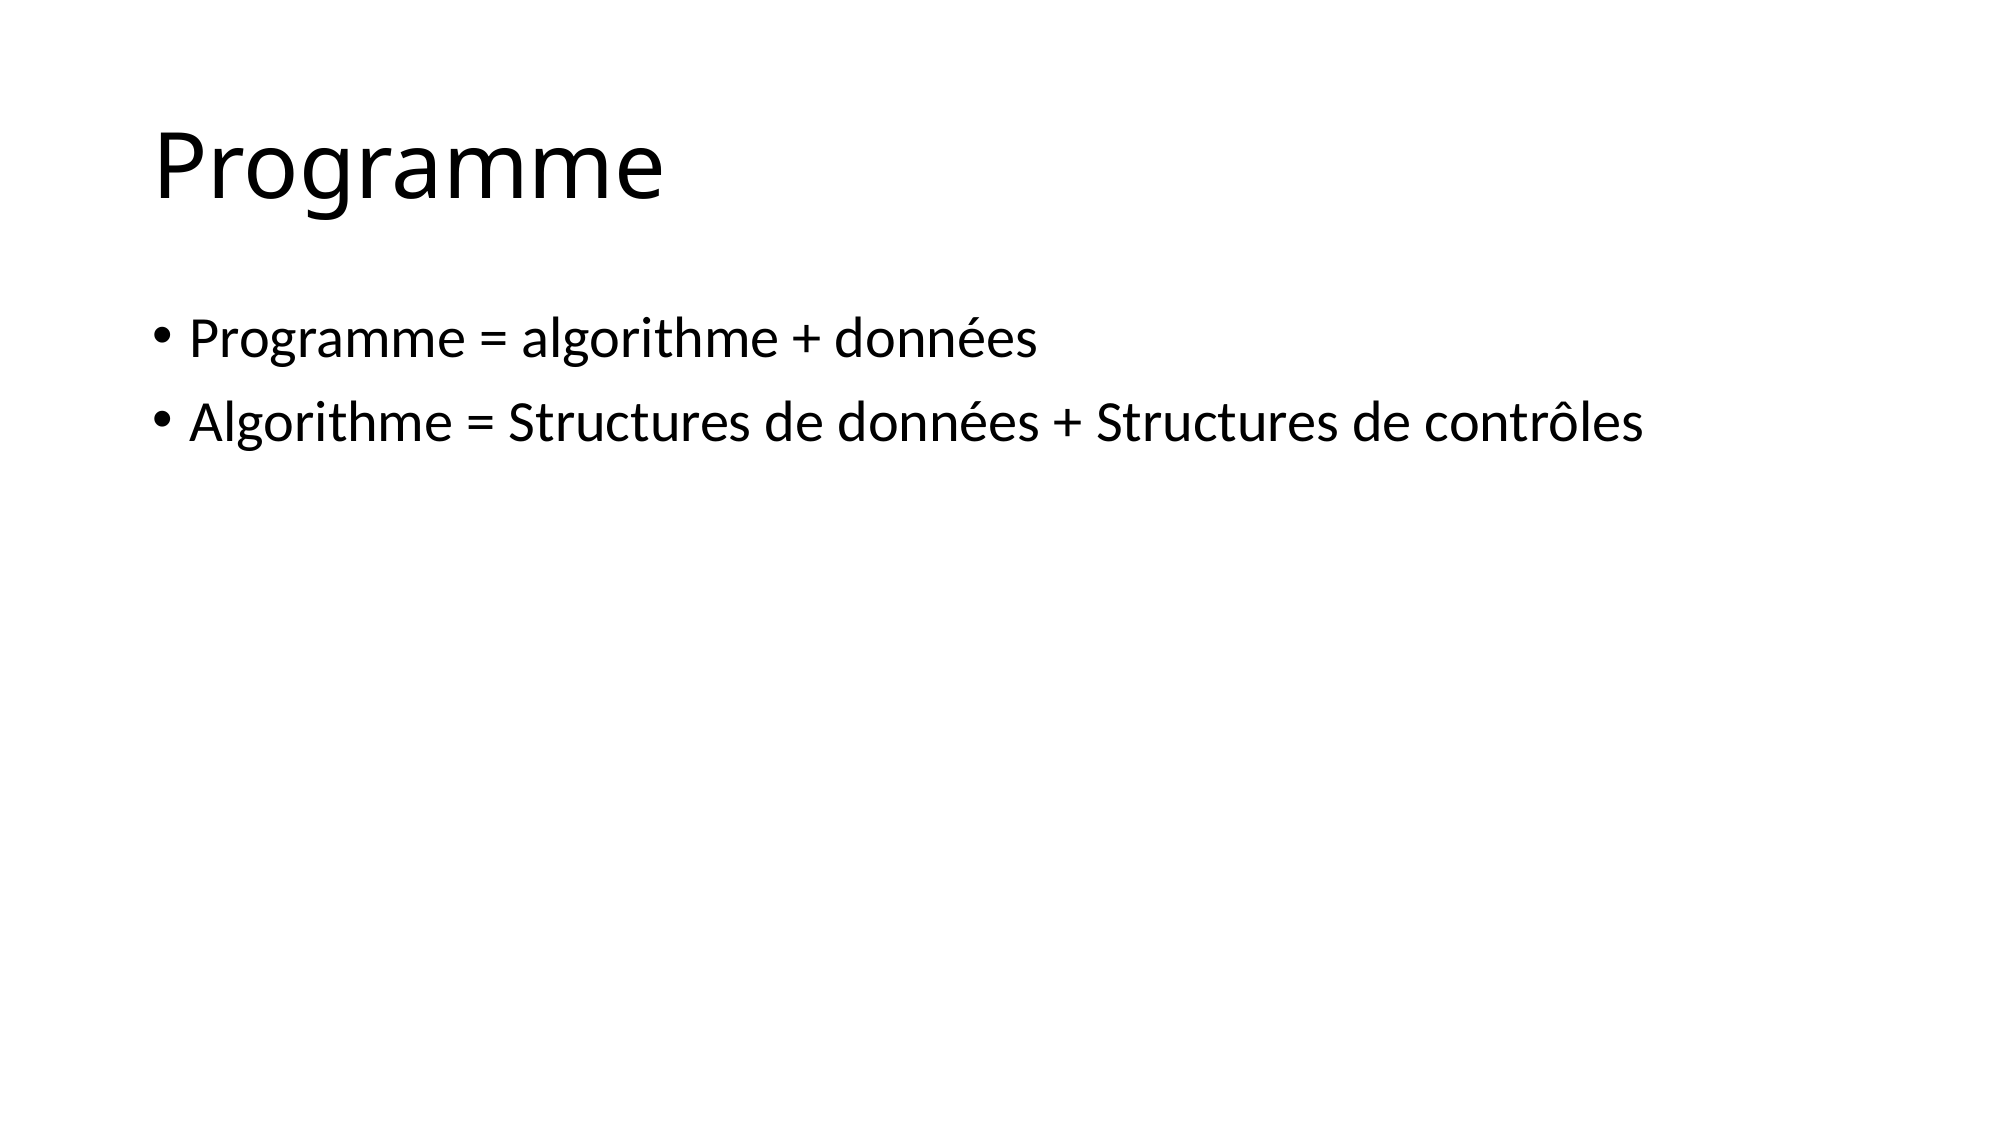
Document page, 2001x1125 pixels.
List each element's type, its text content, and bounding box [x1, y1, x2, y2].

list Programme = algorithme + données Algorithme = Structures de données + Structures de contrôles [137, 299, 1863, 1014]
title Programme [137, 59, 1863, 278]
